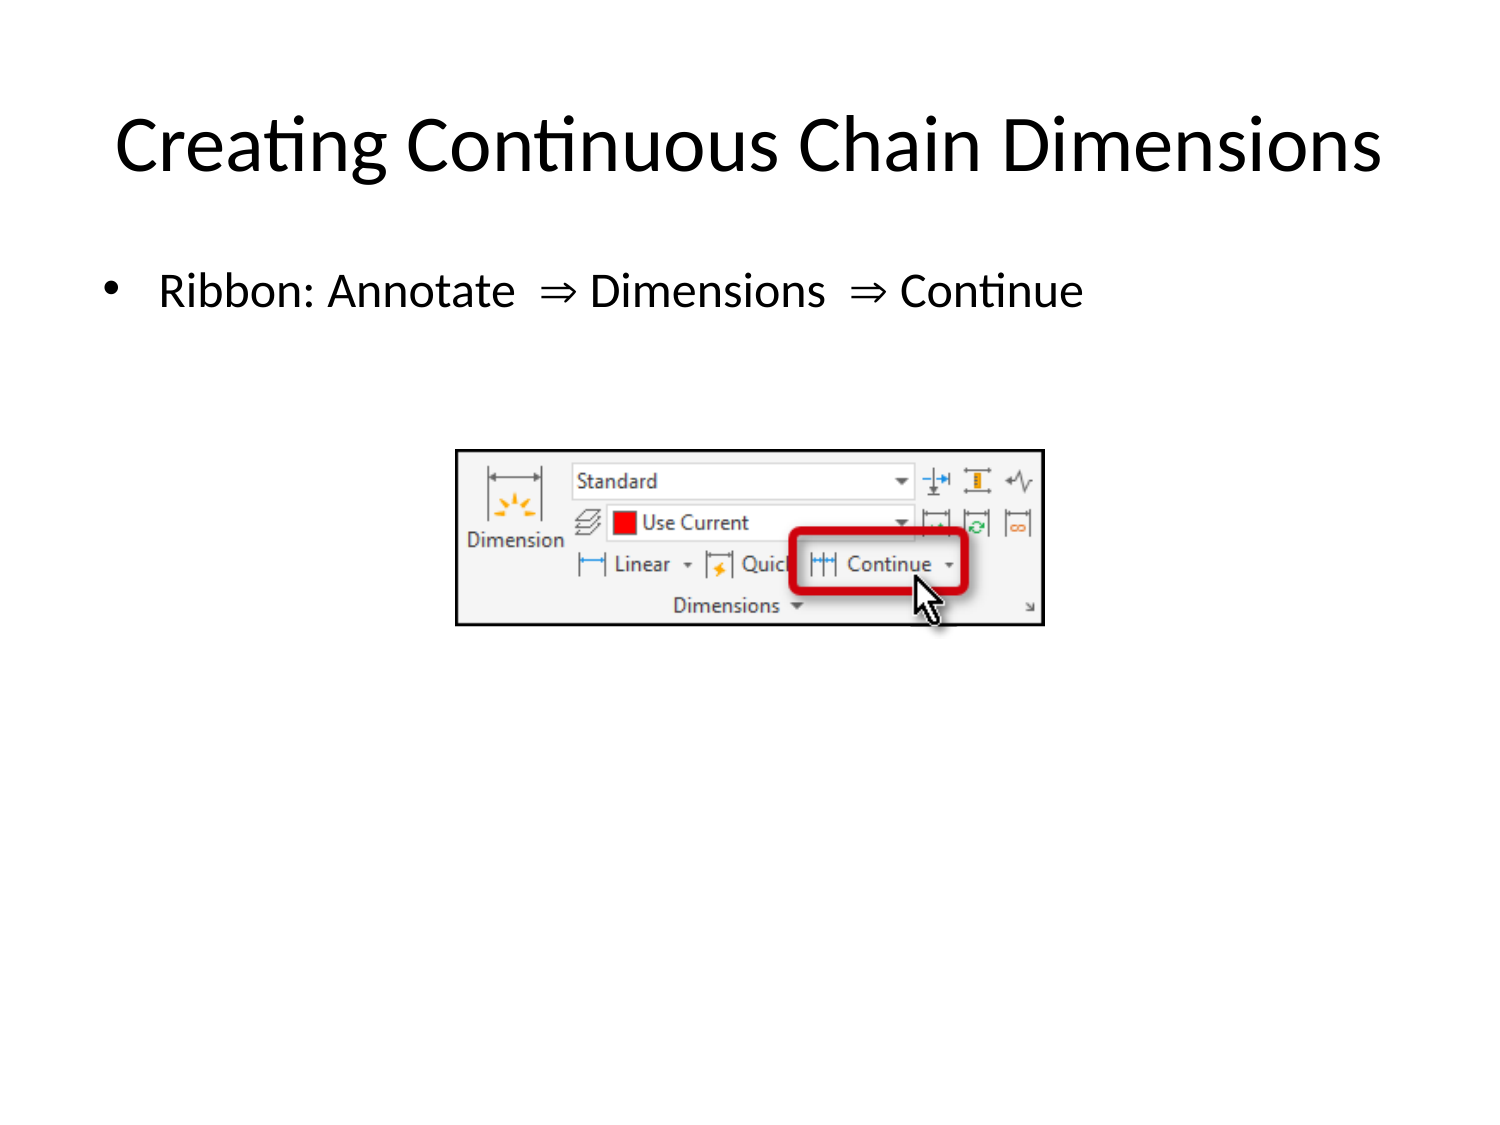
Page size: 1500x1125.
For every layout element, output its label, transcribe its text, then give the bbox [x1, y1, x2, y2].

picture [454, 449, 1045, 640]
list Ribbon: Annotate  Dimensions  Continue [87, 249, 1313, 1075]
title Creating Continuous Chain Dimensions [75, 45, 1425, 233]
